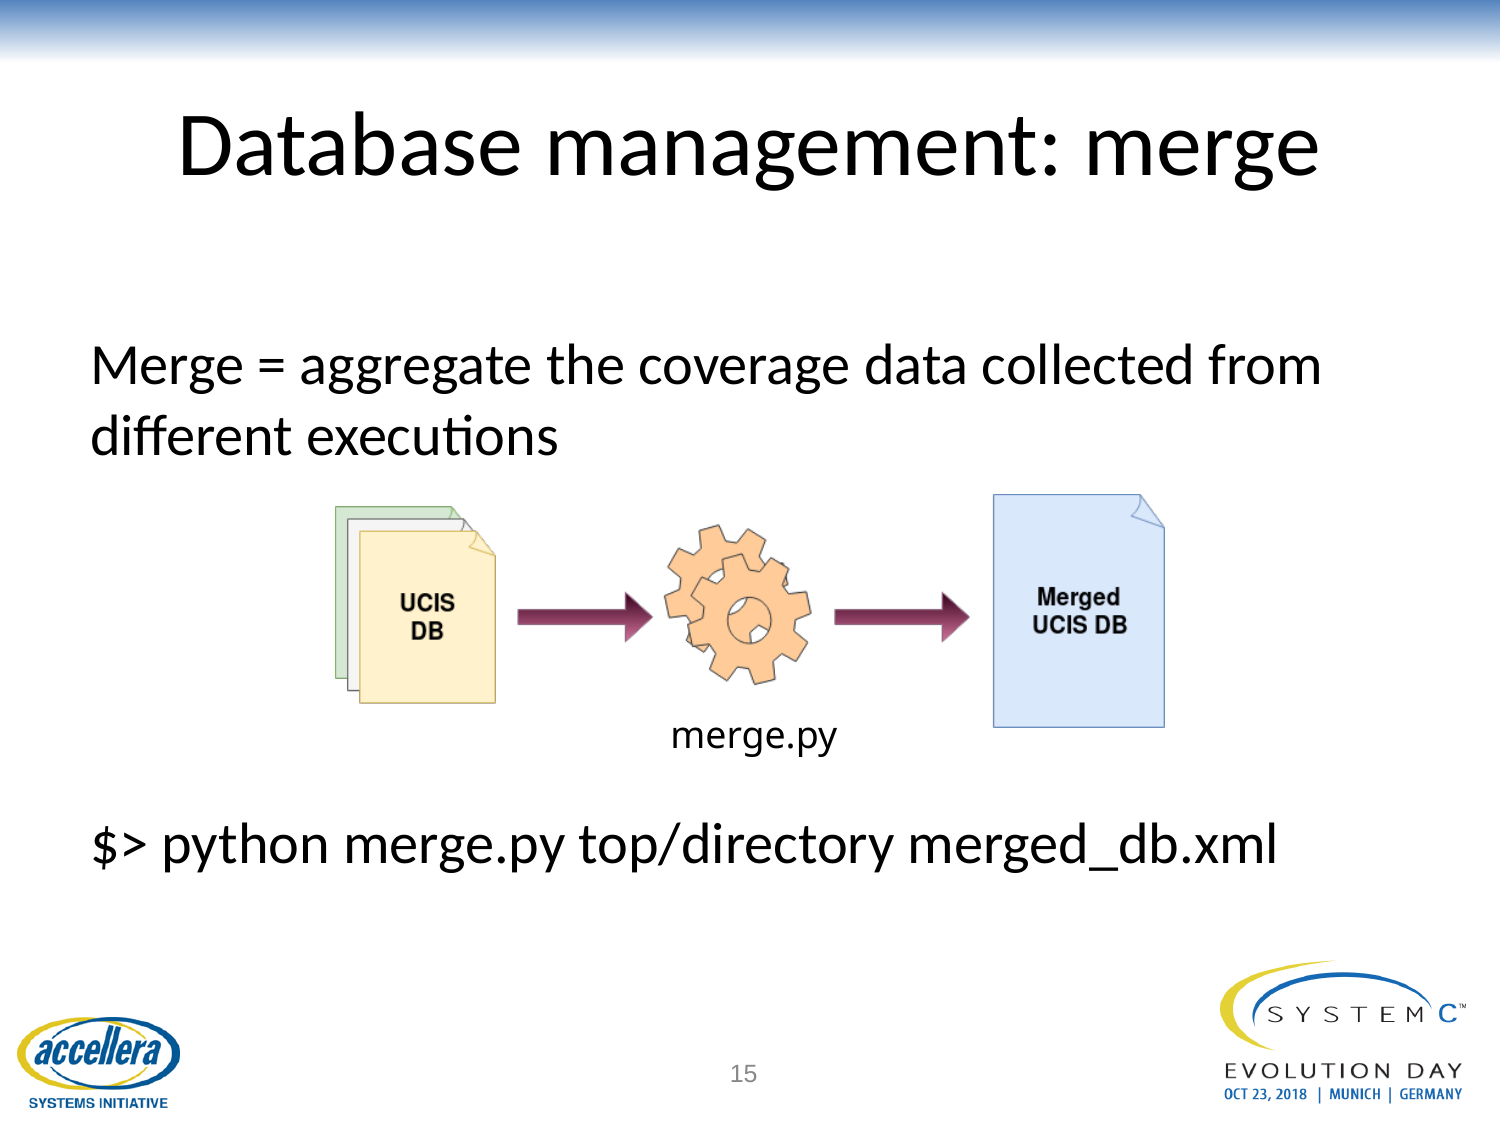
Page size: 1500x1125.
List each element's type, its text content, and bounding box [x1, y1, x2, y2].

text_box merge.py [655, 736, 1056, 768]
picture [1211, 957, 1474, 1111]
picture [335, 494, 1165, 728]
slide_number ‹#› [600, 1042, 888, 1103]
title Database management: merge [75, 45, 1425, 233]
picture [17, 1017, 180, 1108]
list Merge = aggregate the coverage data collected from different executions $> python merge.py top/directory merged_db.xml [75, 237, 1425, 975]
